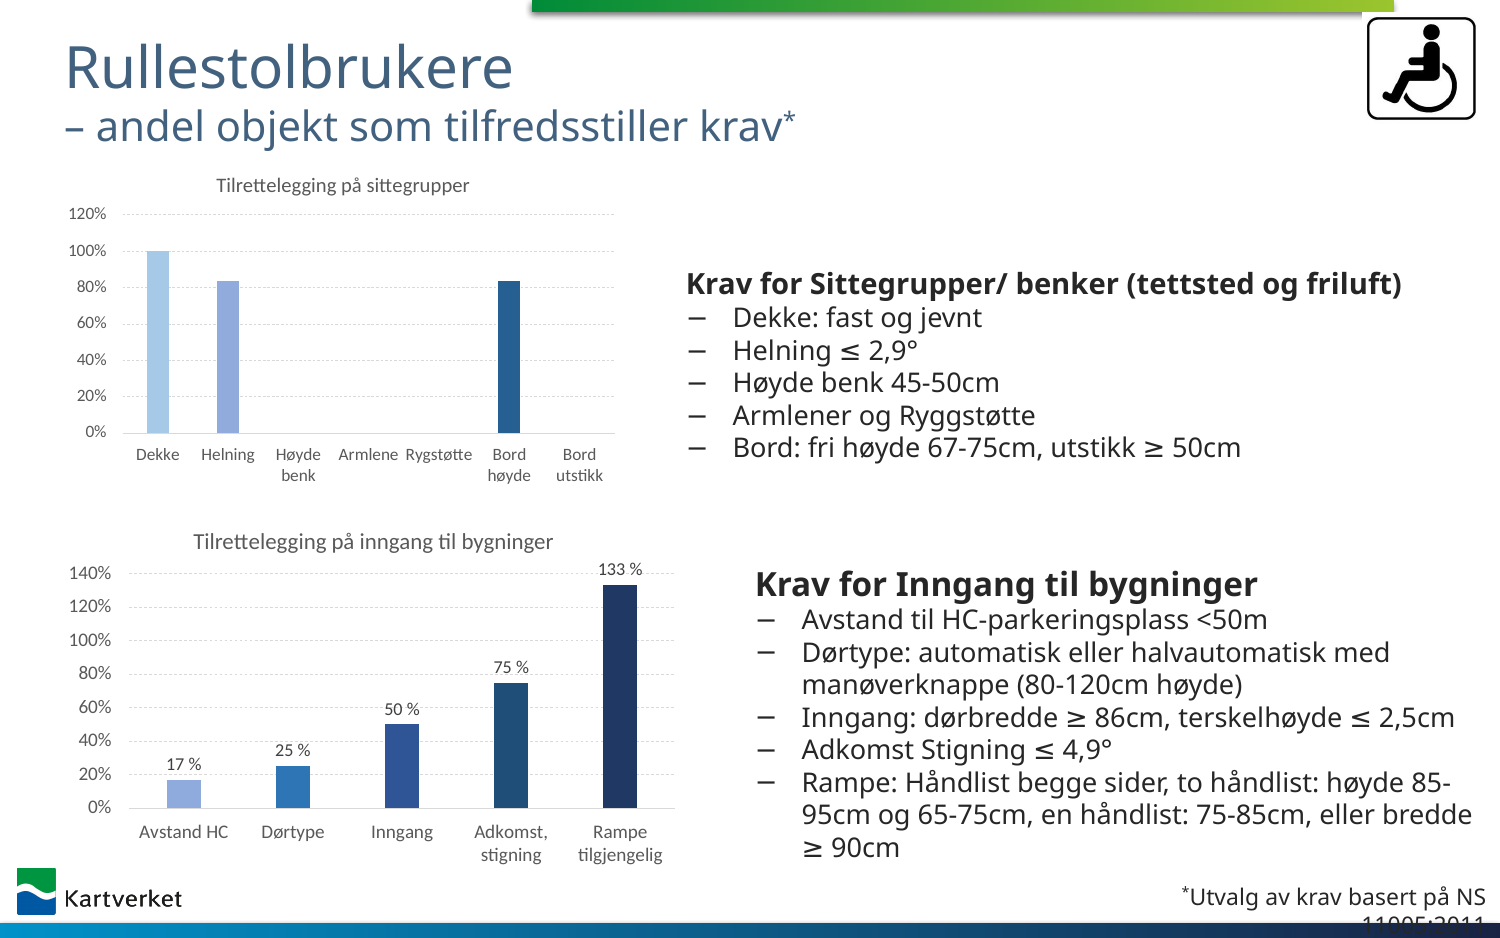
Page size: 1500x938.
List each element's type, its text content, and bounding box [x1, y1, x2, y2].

text_box Rullestolbrukere – andel objekt som tilfredsstiller krav* [49, 25, 1431, 158]
text_box Krav for Sittegrupper/ benker (tettsted og friluft) Dekke: fast og jevnt Helning ≤ 2,9° Høyde benk 45-50cm Armlener og Ryggstøtte Bord: fri høyde 67-75cm, utstikk ≥ 50cm [670, 258, 1418, 471]
picture [62, 520, 686, 874]
text_box Krav for Inngang til bygninger Avstand til HC-parkeringsplass <50m Dørtype: automatisk eller halvautomatisk med manøverknappe (80-120cm høyde) Inngang: dørbredde ≥ 86cm, terskelhøyde ≤ 2,5cm Adkomst Stigning ≤ 4,9° Rampe: Håndlist begge sider, to håndlist: høyde 85-95cm og 65-75cm, en håndlist: 75-85cm, eller bredde ≥ 90cm [740, 555, 1491, 870]
picture [1362, 12, 1481, 126]
picture [62, 166, 625, 492]
text_box *Utvalg av krav basert på NS 11005:2011 [1068, 873, 1500, 938]
